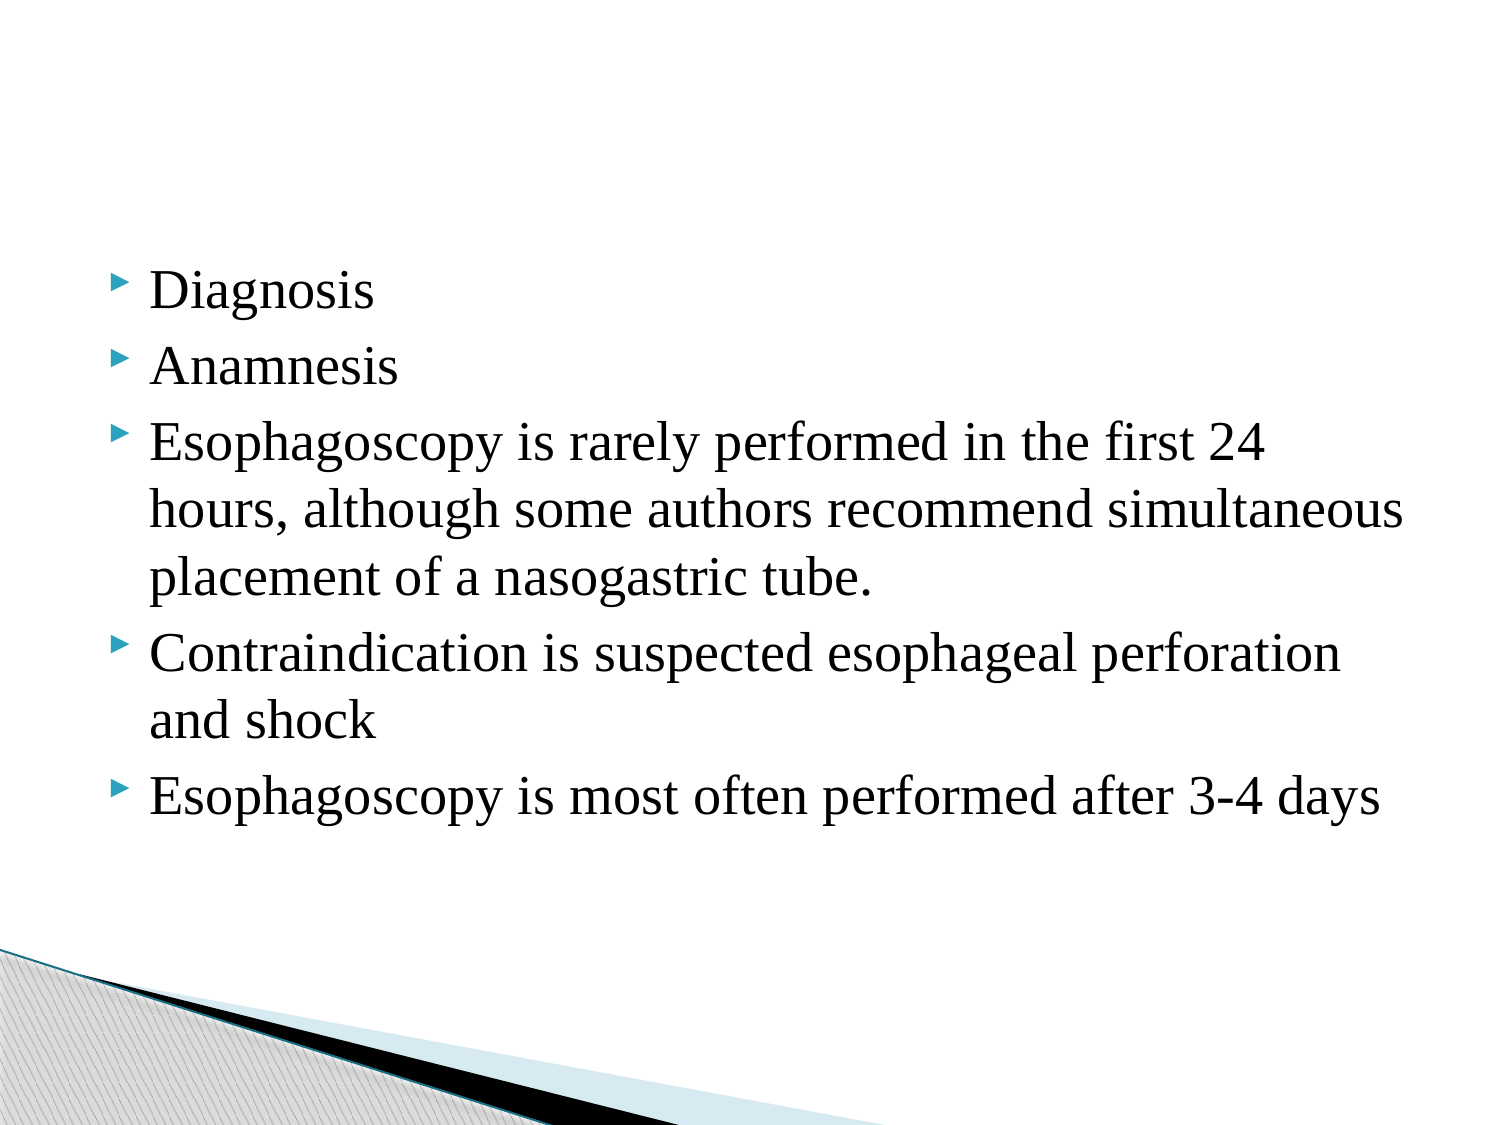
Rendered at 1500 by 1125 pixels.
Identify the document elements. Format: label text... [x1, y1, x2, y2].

list Diagnosis Anamnesis Esophagoscopy is rarely performed in the first 24 hours, although some authors recommend simultaneous placement of a nasogastric tube. Contraindication is suspected esophageal perforation and shock Esophagoscopy is most often performed after 3-4 days [75, 245, 1425, 988]
